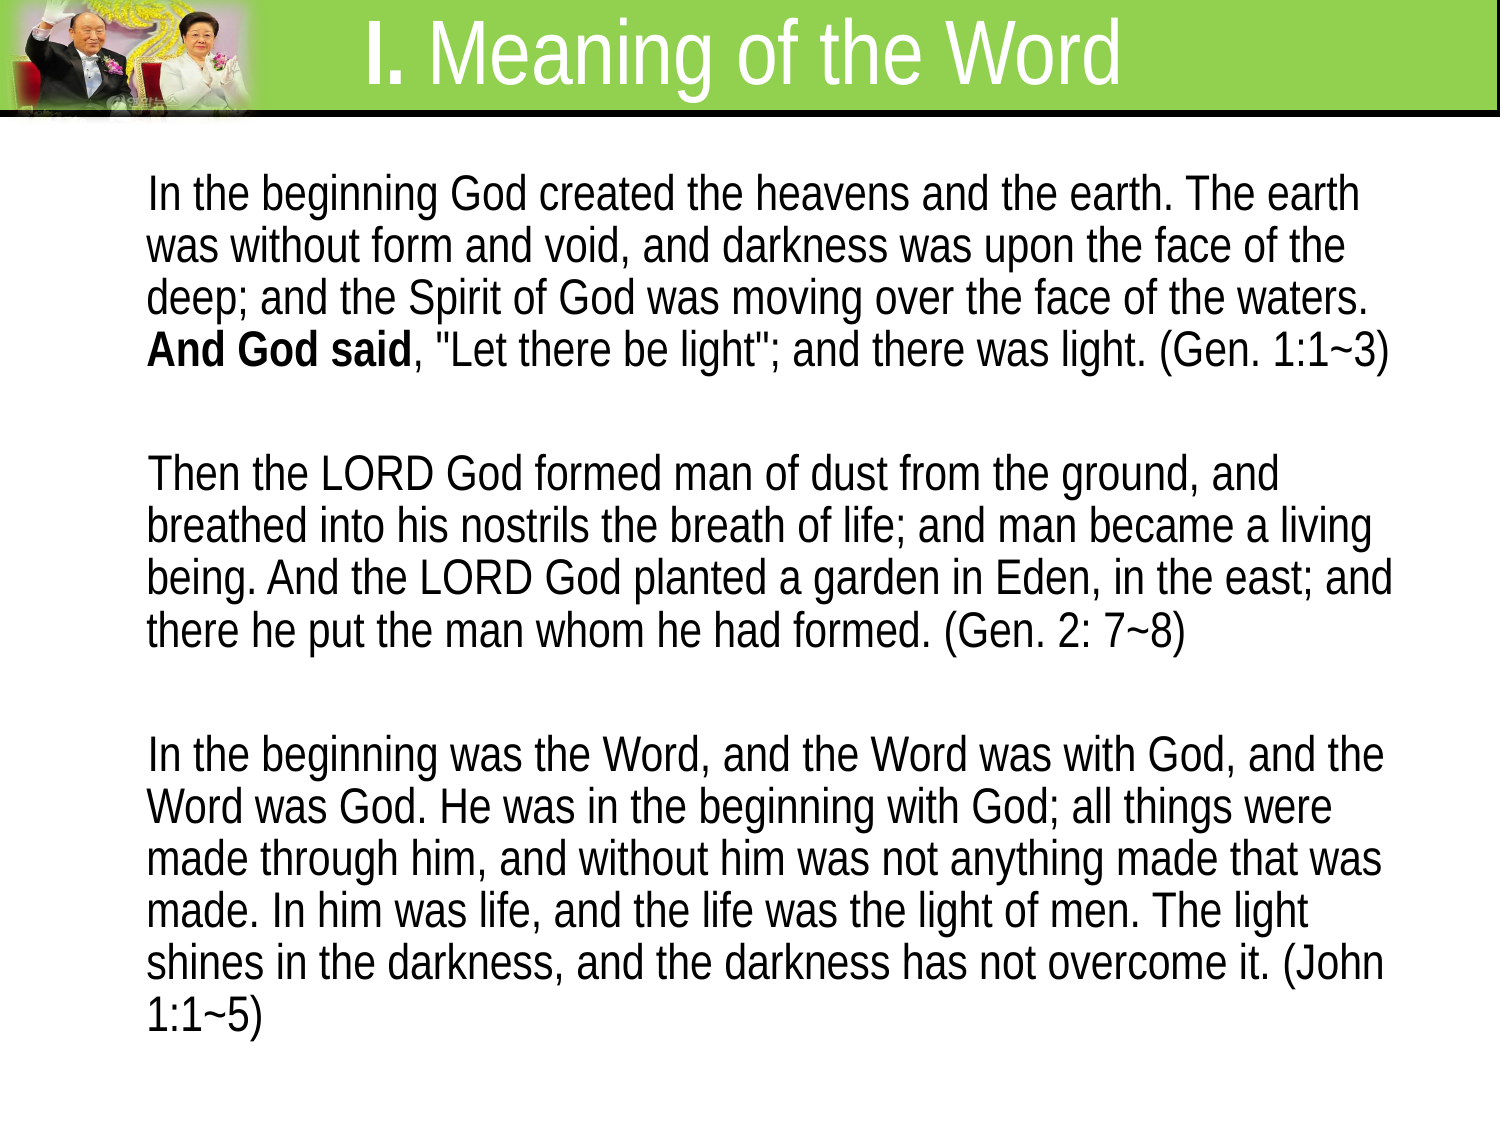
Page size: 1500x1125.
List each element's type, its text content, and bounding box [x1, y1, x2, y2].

picture [0, 0, 266, 126]
title I. Meaning of the Word [270, 0, 1317, 112]
list In the beginning God created the heavens and the earth. The earth was without form and void, and darkness was upon the face of the deep; and the Spirit of God was moving over the face of the waters. And God said, "Let there be light"; and there was light. (Gen. 1:1~3) Then the LORD God formed man of dust from the ground, and breathed into his nostrils the breath of life; and man became a living being. And the LORD God planted a garden in Eden, in the east; and there he put the man whom he had formed. (Gen. 2: 7~8) In the beginning was the Word, and the Word was with God, and the Word was God. He was in the beginning with God; all things were made through him, and without him was not anything made that was made. In him was life, and the life was the light of men. The light shines in the darkness, and the darkness has not overcome it. (John 1:1~5) [75, 160, 1447, 1083]
text_box [270, 0, 1500, 116]
